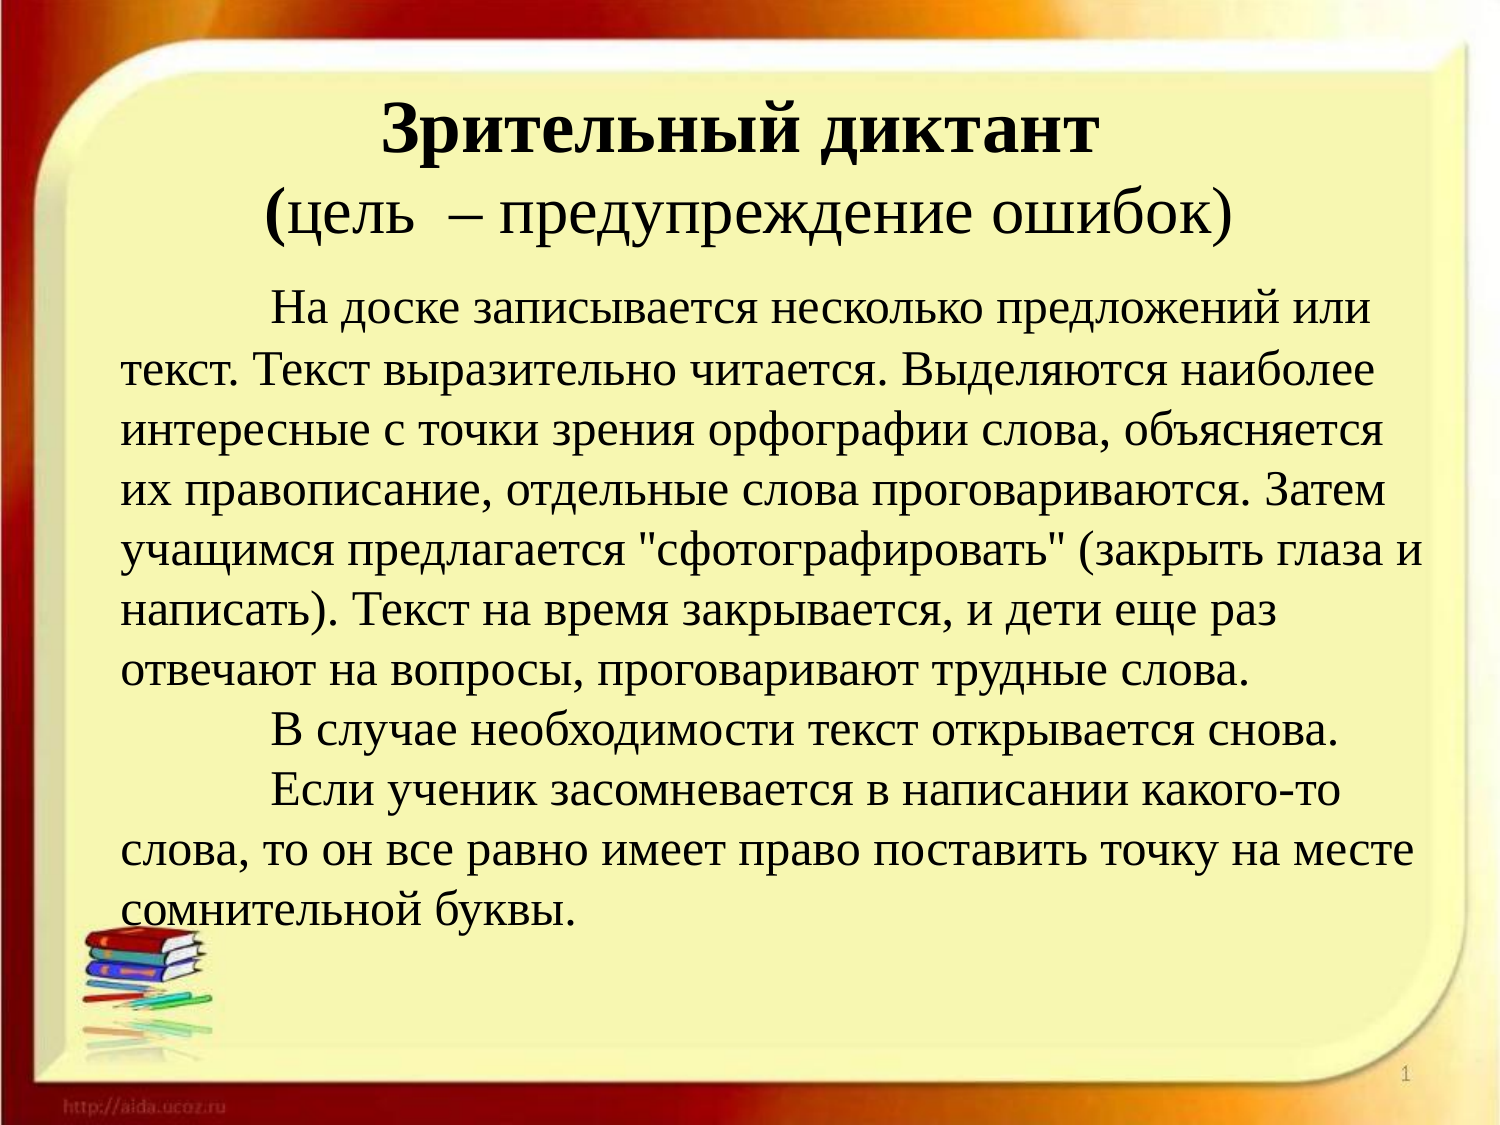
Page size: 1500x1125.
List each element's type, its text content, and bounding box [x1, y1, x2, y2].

title Зрительный диктант (цель – предупреждение ошибок) [112, 136, 1388, 257]
subtitle На доске записывается несколько предложений или текст. Текст выразительно читается. Выделяются наиболее интересные с точки зрения орфографии слова, объясняется их правописание, отдельные слова проговариваются. Затем учащимся предлагается ''сфотографировать'' (закрыть глаза и написать). Текст на время закрывается, и дети еще раз отвечают на вопросы, проговаривают трудные слова. В случае необходимости текст открывается снова. Если ученик засомневается в написании какого-то слова, то он все равно имеет право поставить точку на месте сомнительной буквы. [105, 257, 1447, 1058]
picture [0, 0, 1500, 1125]
